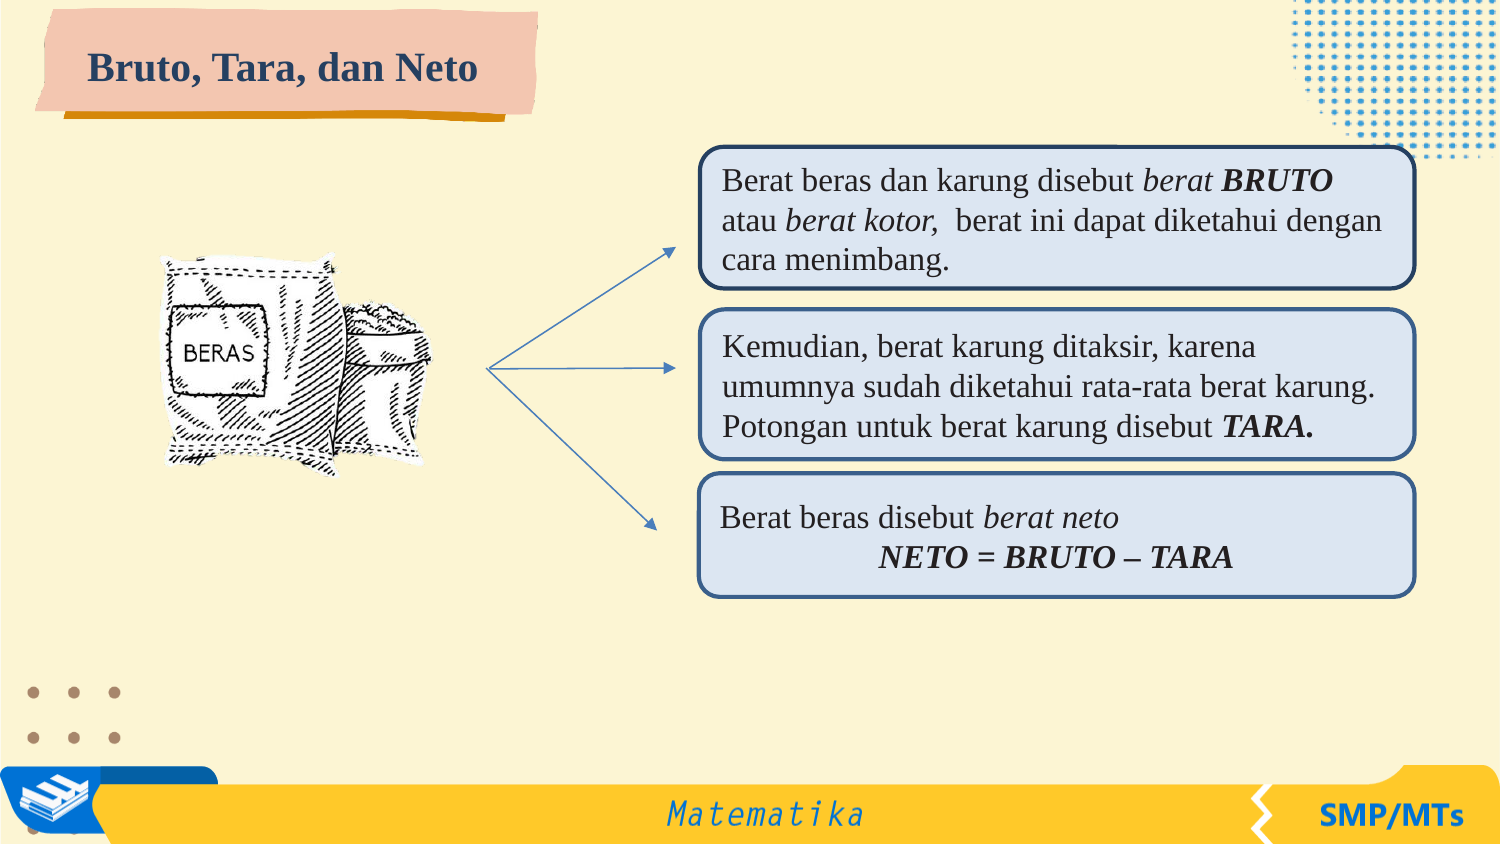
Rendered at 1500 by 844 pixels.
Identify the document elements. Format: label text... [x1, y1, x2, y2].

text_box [485, 246, 677, 531]
text_box Berat beras dan karung disebut berat BRUTO atau berat kotor, berat ini dapat diketahui dengan cara menimbang. [697, 144, 1417, 291]
text_box Berat beras disebut berat neto NETO = BRUTO – TARA [696, 471, 1417, 599]
text_box Kemudian, berat karung ditaksir, karena umumnya sudah diketahui rata-rata berat karung. Potongan untuk berat karung disebut TARA. [697, 307, 1417, 462]
picture [0, 0, 1500, 844]
